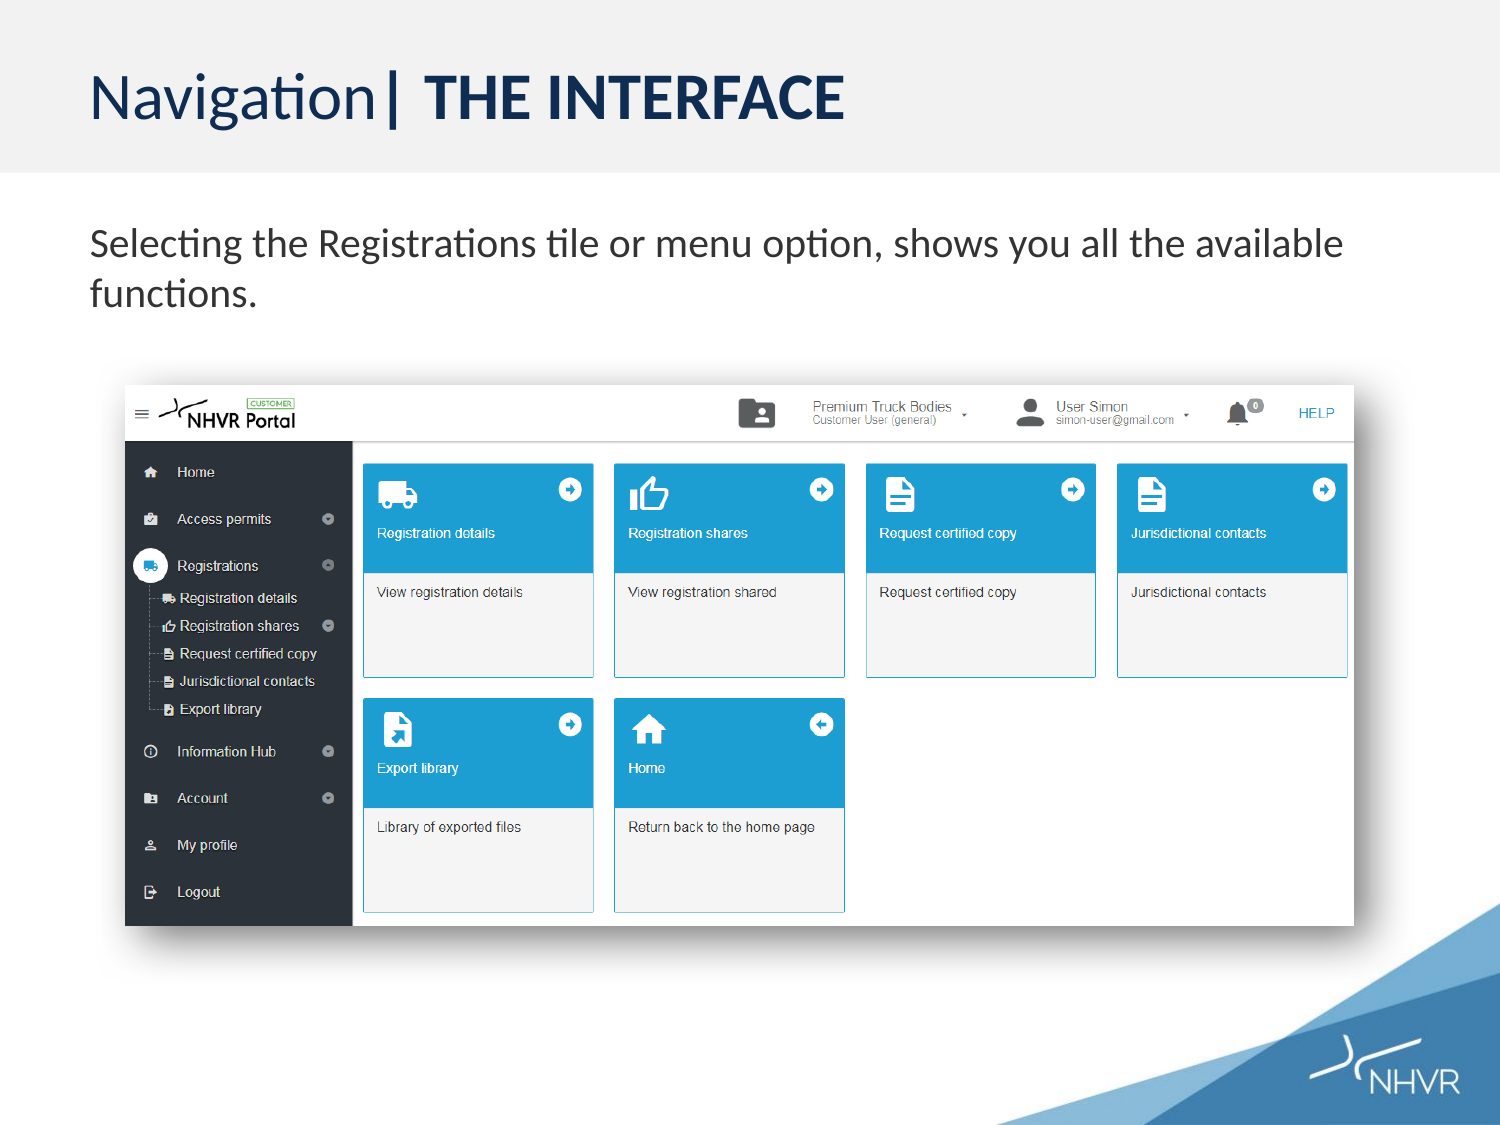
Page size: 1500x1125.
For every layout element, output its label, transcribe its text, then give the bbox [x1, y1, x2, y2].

list Selecting the Registrations tile or menu option, shows you all the available functions. [75, 208, 1376, 1005]
picture [0, 173, 1500, 1125]
title Navigation| THE INTERFACE [75, 45, 1425, 173]
